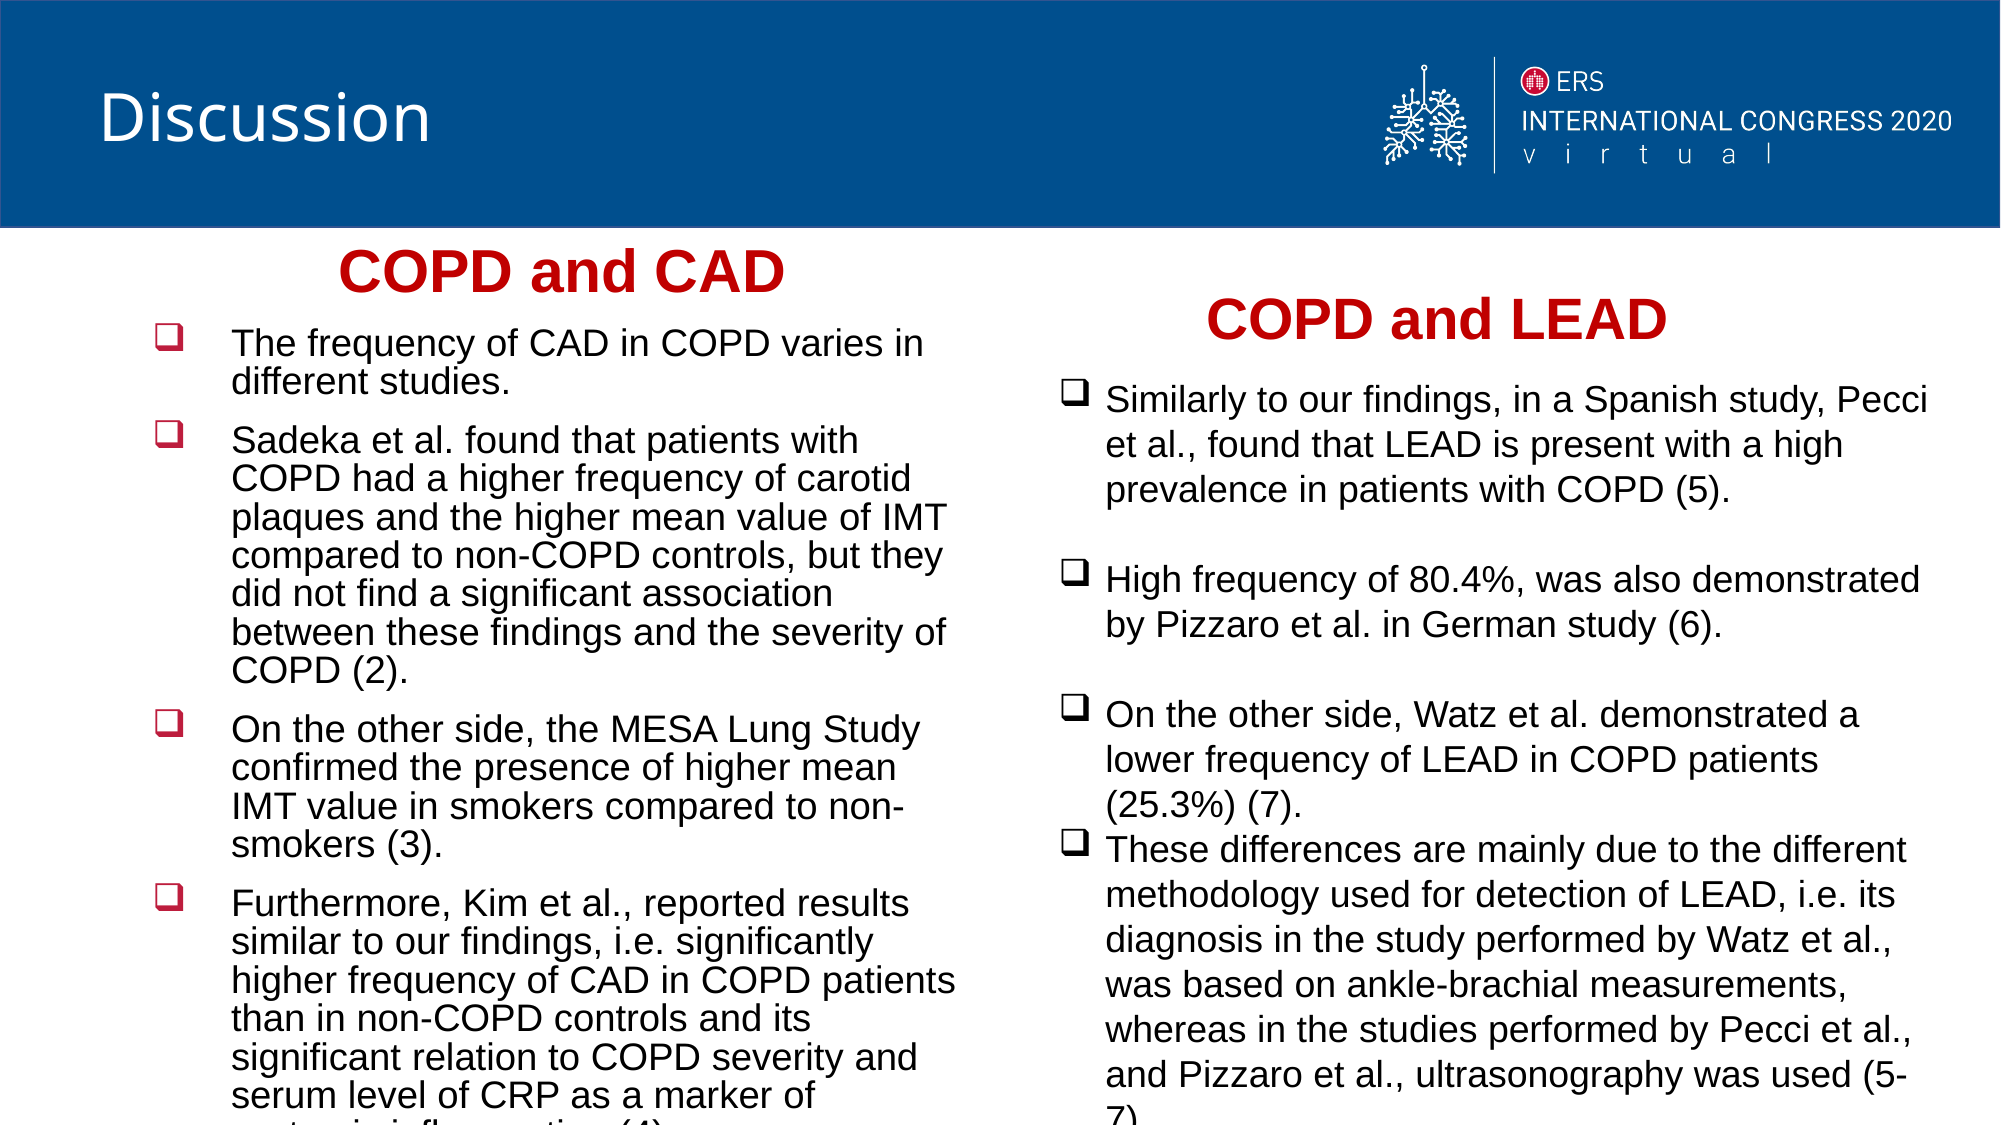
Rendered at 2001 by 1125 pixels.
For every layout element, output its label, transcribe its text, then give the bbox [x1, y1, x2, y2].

picture [1350, 24, 1984, 206]
title Discussion [83, 63, 1280, 178]
list COPD and LEAD [1012, 177, 1863, 368]
list COPD and CAD The frequency of CAD in COPD varies in different studies. Sadeka et al. found that patients with COPD had a higher frequency of carotid plaques and the higher mean value of IMT compared to non-COPD controls, but they did not find a significant association between these findings and the severity of COPD (2). On the other side, the MESA Lung Study confirmed the presence of higher mean IMT value in smokers compared to non-smokers (3). Furthermore, Kim et al., reported results similar to our findings, i.e. significantly higher frequency of CAD in COPD patients than in non-COPD controls and its significant relation to COPD severity and serum level of CRP as a marker of systemic inflammation (4). [137, 236, 988, 1125]
text_box Similarly to our findings, in a Spanish study, Pecci et al., found that LEAD is present with a high prevalence in patients with COPD (5). High frequency of 80.4%, was also demonstrated by Pizzaro et al. in German study (6). On the other side, Watz et al. demonstrated a lower frequency of LEAD in COPD patients (25.3%) (7). These differences are mainly due to the different methodology used for detection of LEAD, i.e. its diagnosis in the study performed by Watz et al., was based on ankle-brachial measurements, whereas in the studies performed by Pecci et al., and Pizzaro et al., ultrasonography was used (5-7). [1043, 367, 1966, 1125]
